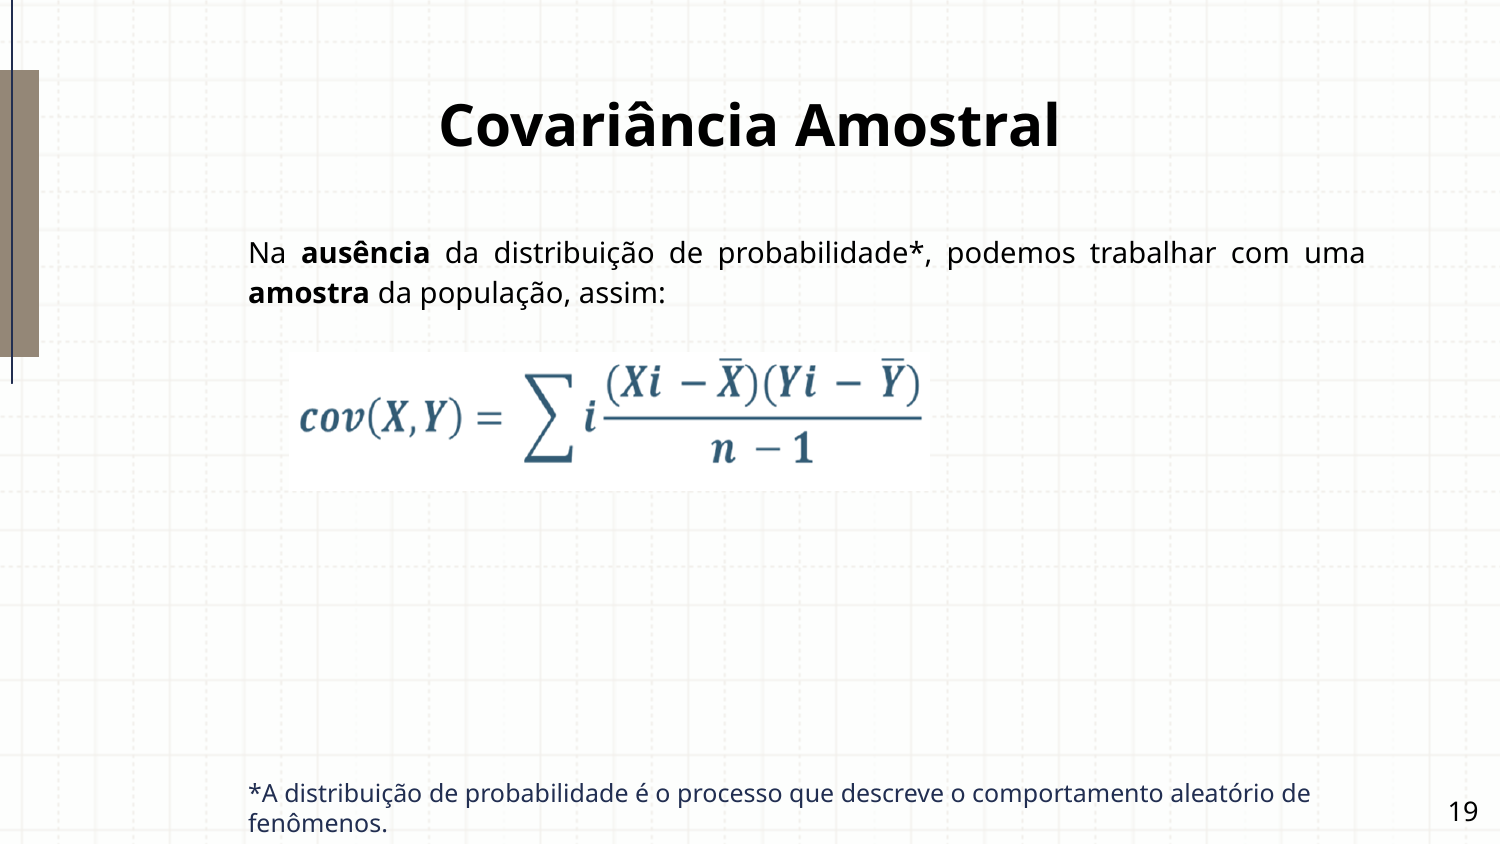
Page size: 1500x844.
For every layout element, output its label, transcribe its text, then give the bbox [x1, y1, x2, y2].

subtitle Na ausência da distribuição de probabilidade*, podemos trabalhar com uma amostra da população, assim: [233, 214, 1382, 348]
text_box *A distribuição de probabilidade é o processo que descreve o comportamento aleatório de fenômenos. [233, 762, 1382, 844]
title Covariância Amostral [118, 72, 1382, 167]
slide_number ‹#› [1403, 779, 1494, 844]
picture [289, 352, 930, 492]
